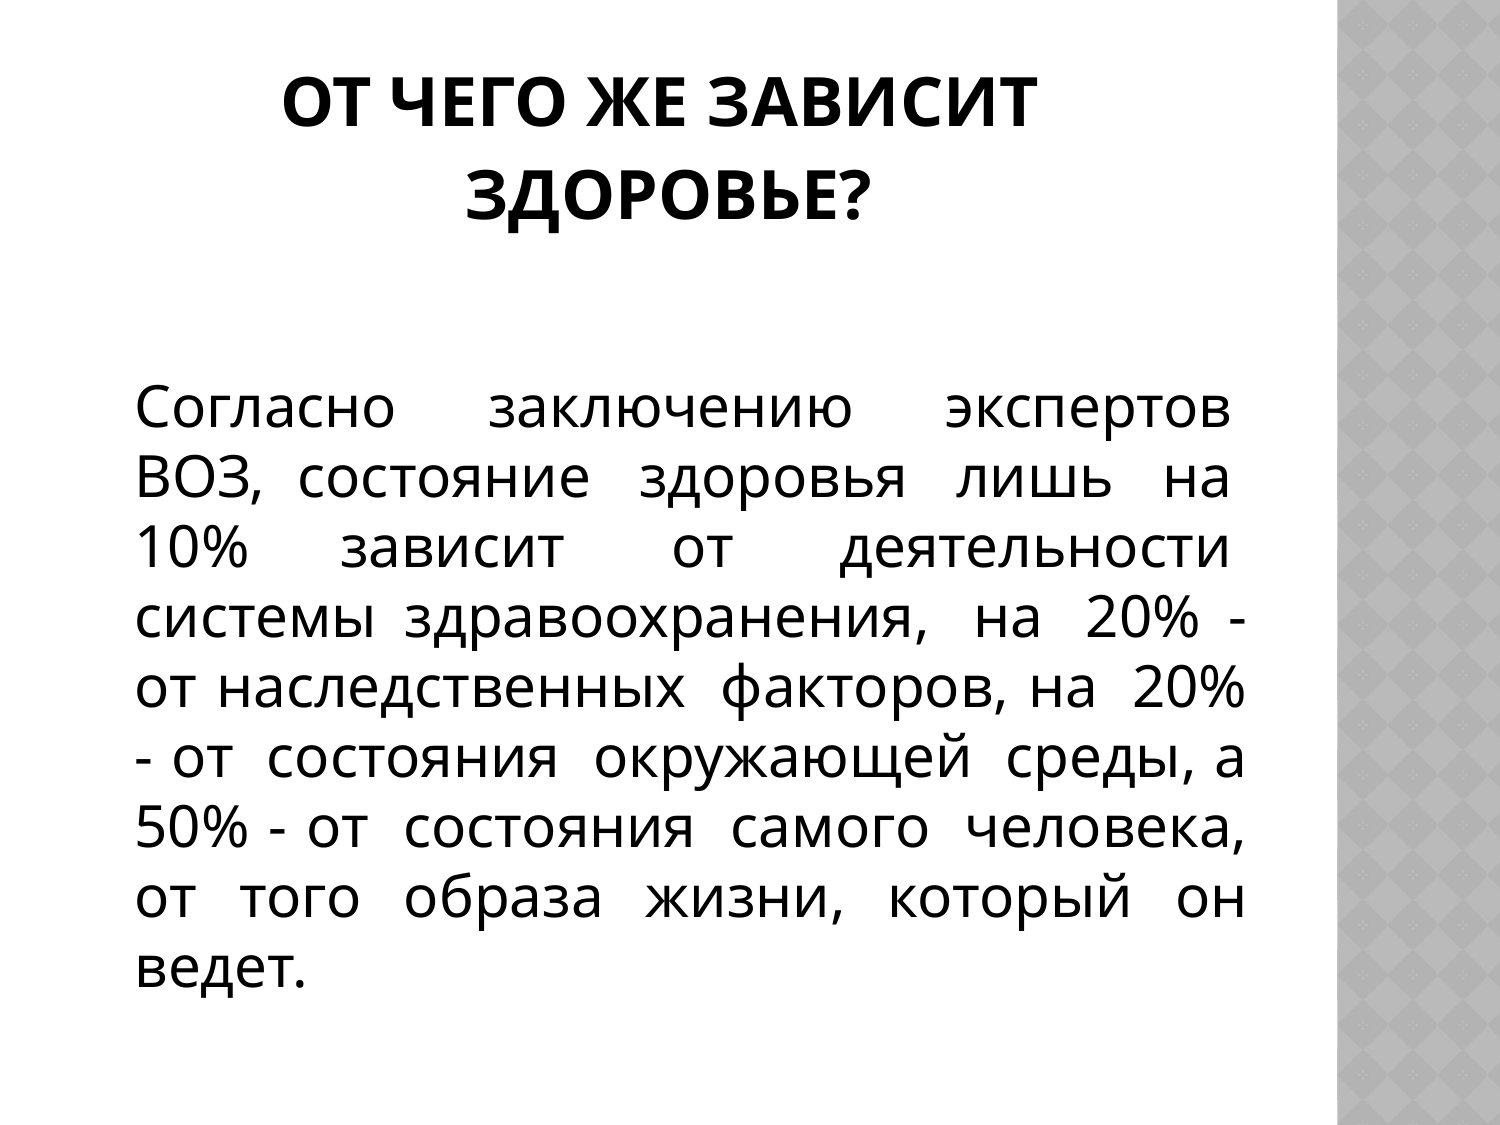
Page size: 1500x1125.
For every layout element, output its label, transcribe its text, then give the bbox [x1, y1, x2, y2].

list Согласно заключению экспертов ВОЗ, состояние здоровья лишь на 10% зависит от деятельности системы здравоохранения, на 20% - от наследственных факторов, на 20% - от состояния окружающей среды, а 50% - от состояния самого человека, от того образа жизни, который он ведет. [75, 361, 1263, 1059]
title От чего же зависит здоровье? [75, 52, 1263, 240]
